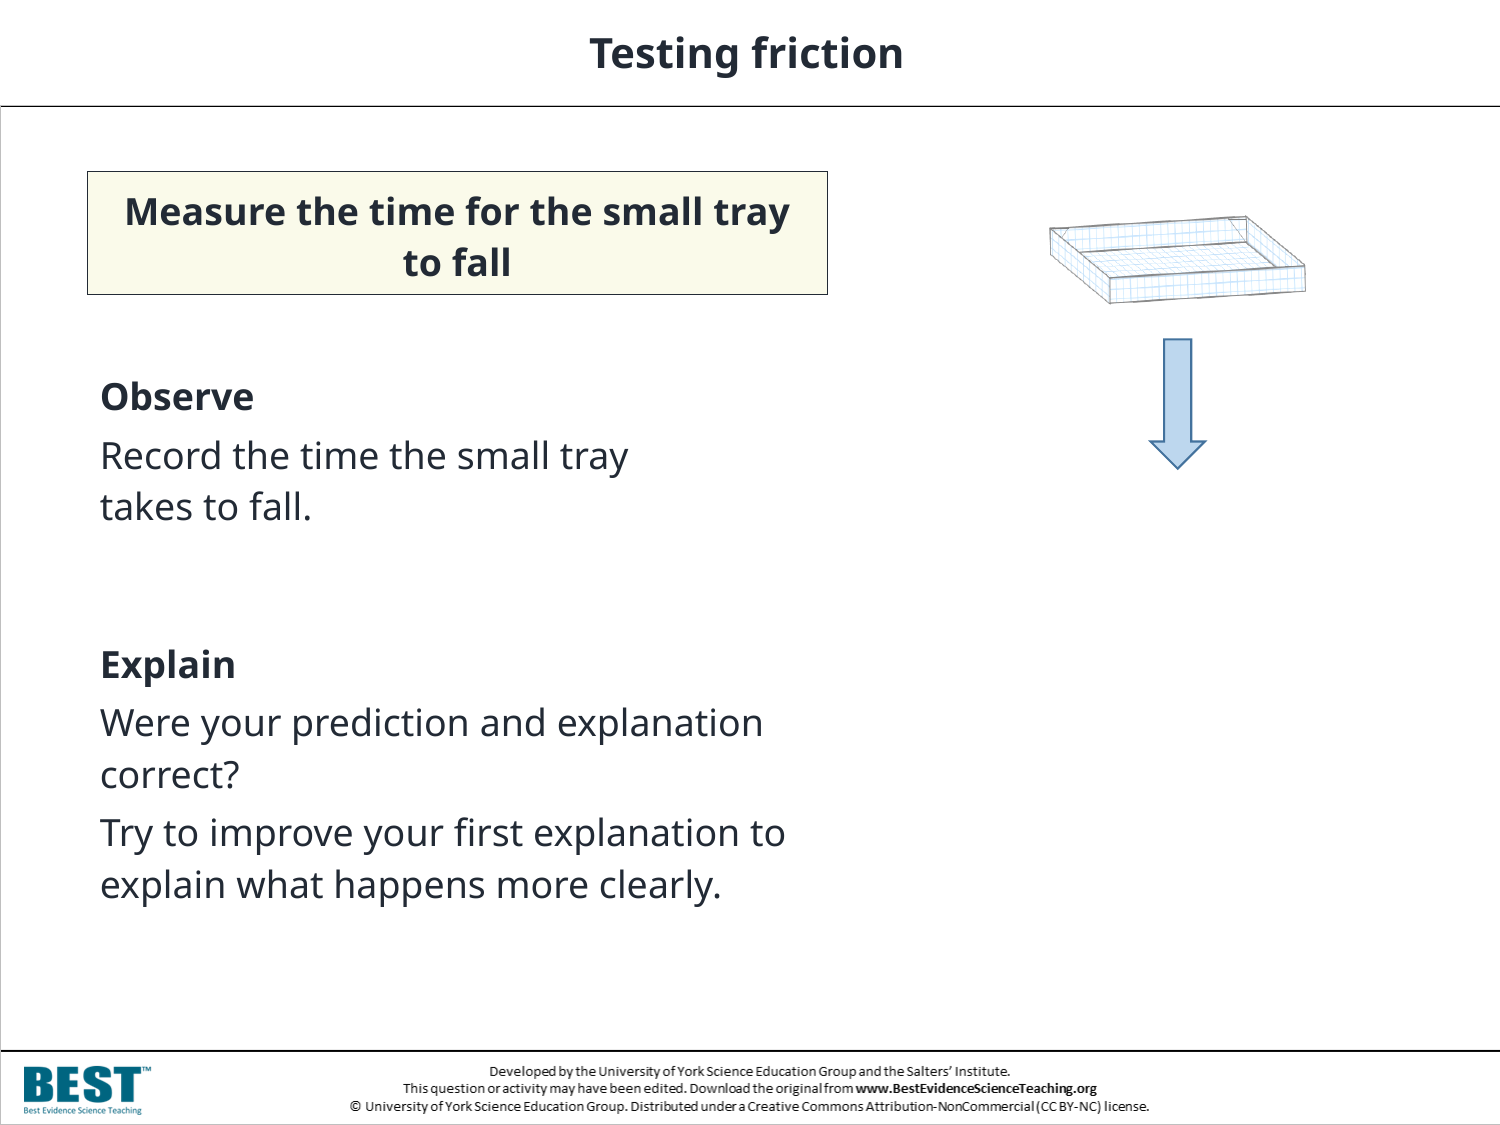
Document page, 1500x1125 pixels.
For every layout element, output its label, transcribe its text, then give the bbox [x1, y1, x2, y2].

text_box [1048, 213, 1307, 469]
text_box Testing friction [23, 4, 1471, 99]
picture [0, 105, 1500, 1125]
